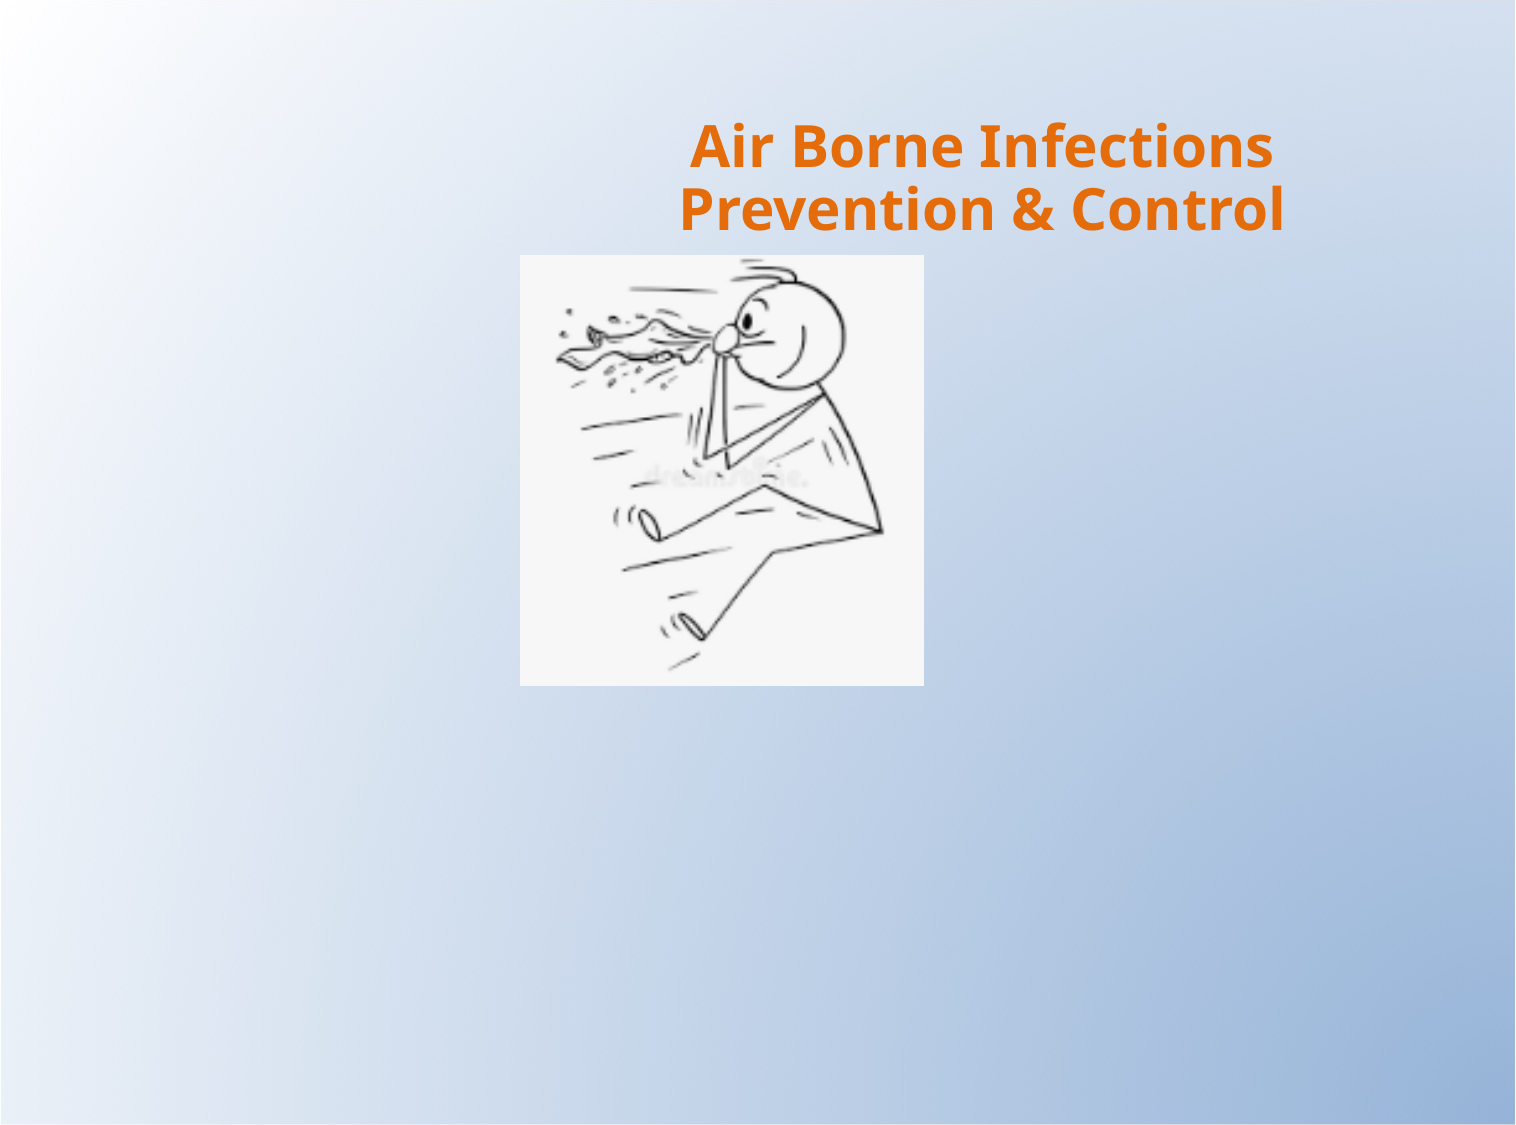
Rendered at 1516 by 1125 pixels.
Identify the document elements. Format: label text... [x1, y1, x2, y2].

picture [0, 0, 1516, 1125]
title Air Borne Infections Prevention & Control [470, 87, 1496, 250]
